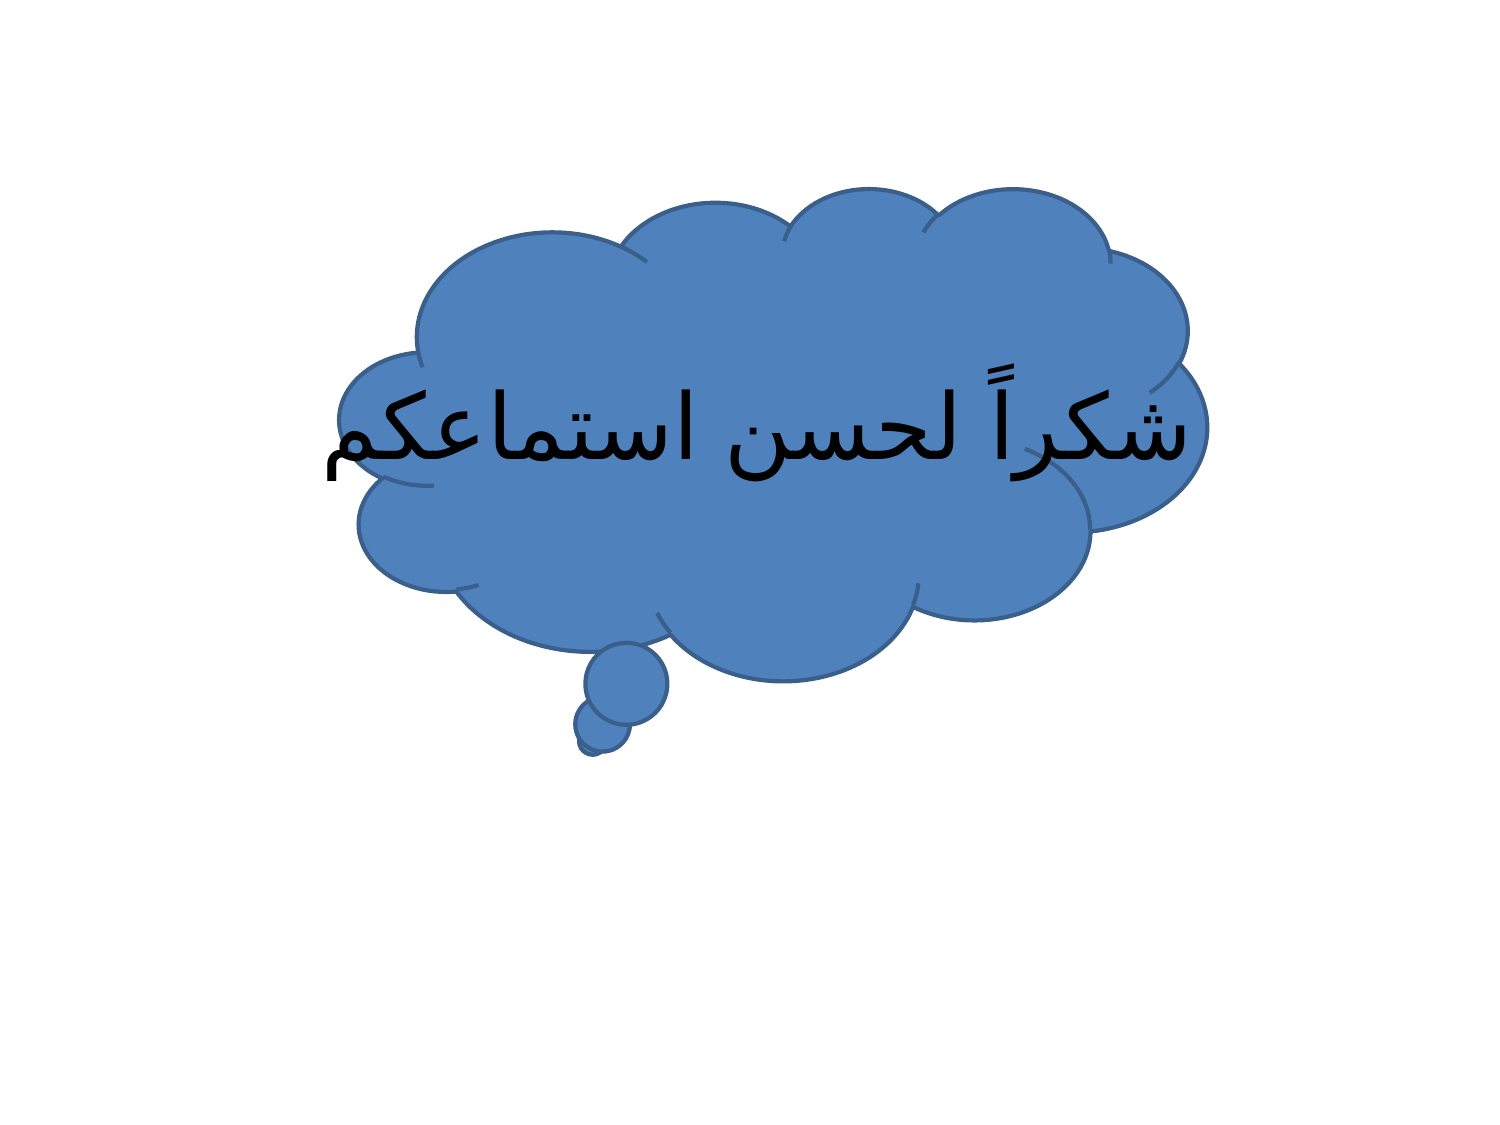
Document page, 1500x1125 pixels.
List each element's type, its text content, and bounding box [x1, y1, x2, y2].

text_box [695, 659, 871, 684]
title شكراً لحسن استماعكم [81, 187, 1433, 659]
text_box [573, 659, 670, 757]
